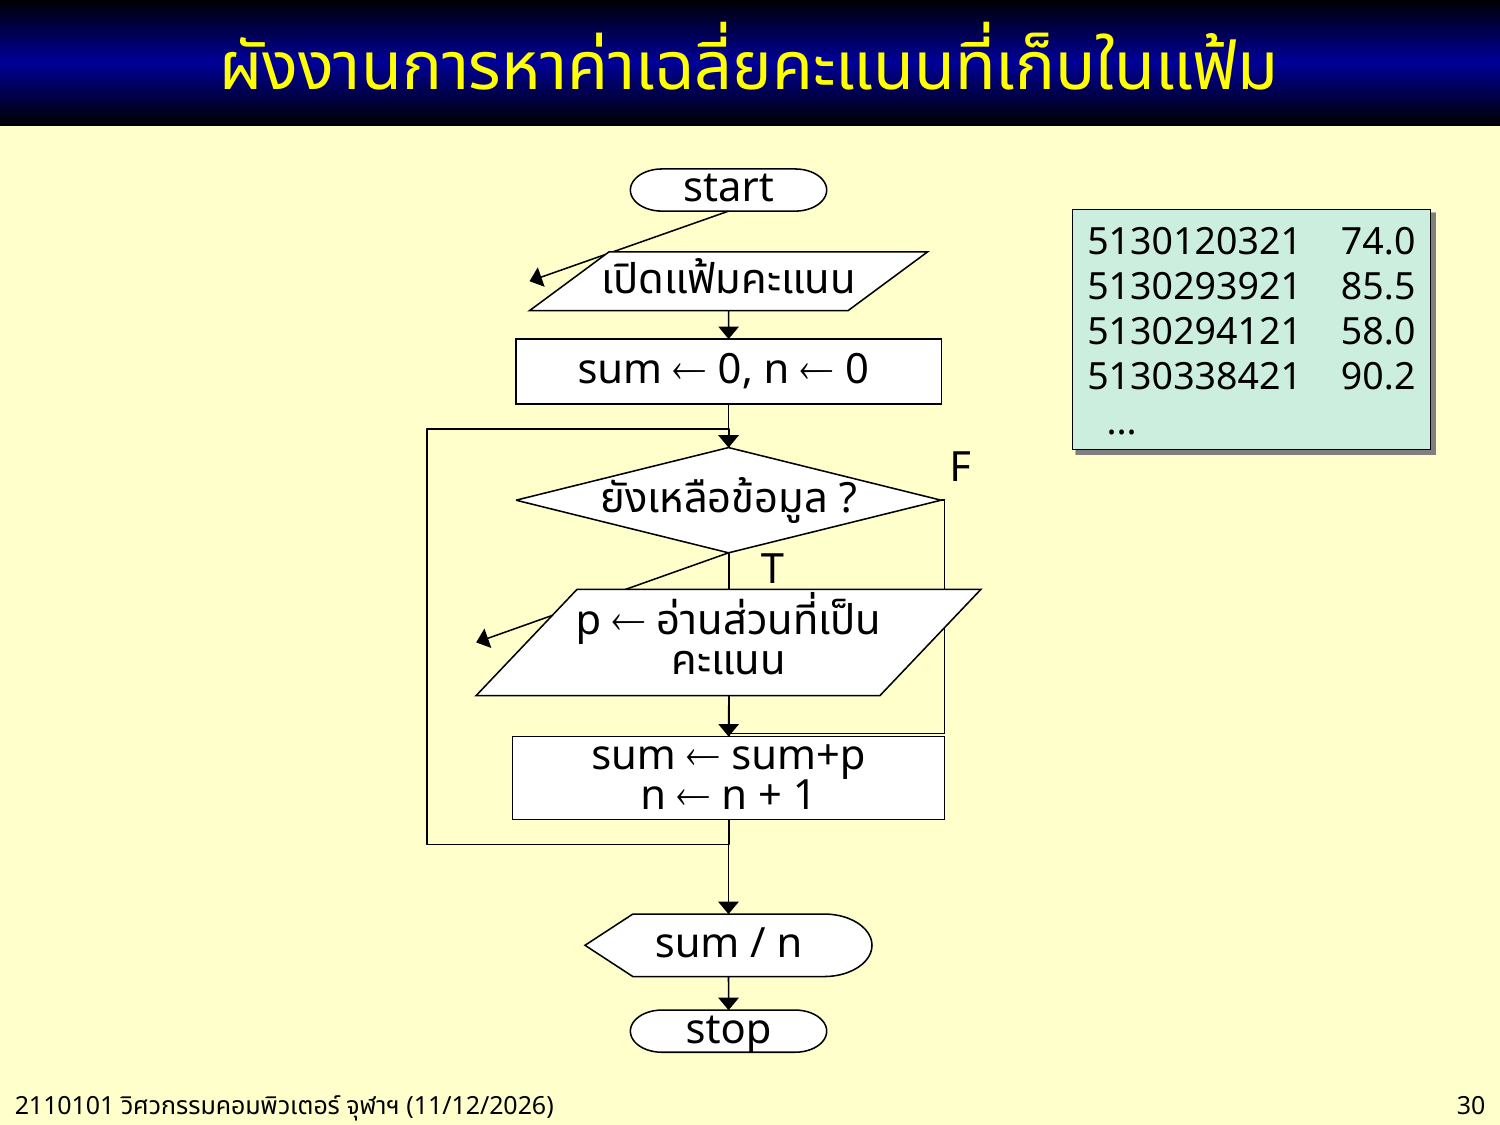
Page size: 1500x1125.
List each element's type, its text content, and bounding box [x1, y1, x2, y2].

text_box 5130120321 74.0 5130293921 85.5 5130294121 58.0 5130338421 90.2 ... [1072, 209, 1431, 450]
title ผังงานการหาค่าเฉลี่ยคะแนนที่เก็บในแฟ้ม [0, 0, 1500, 126]
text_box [426, 168, 986, 1053]
